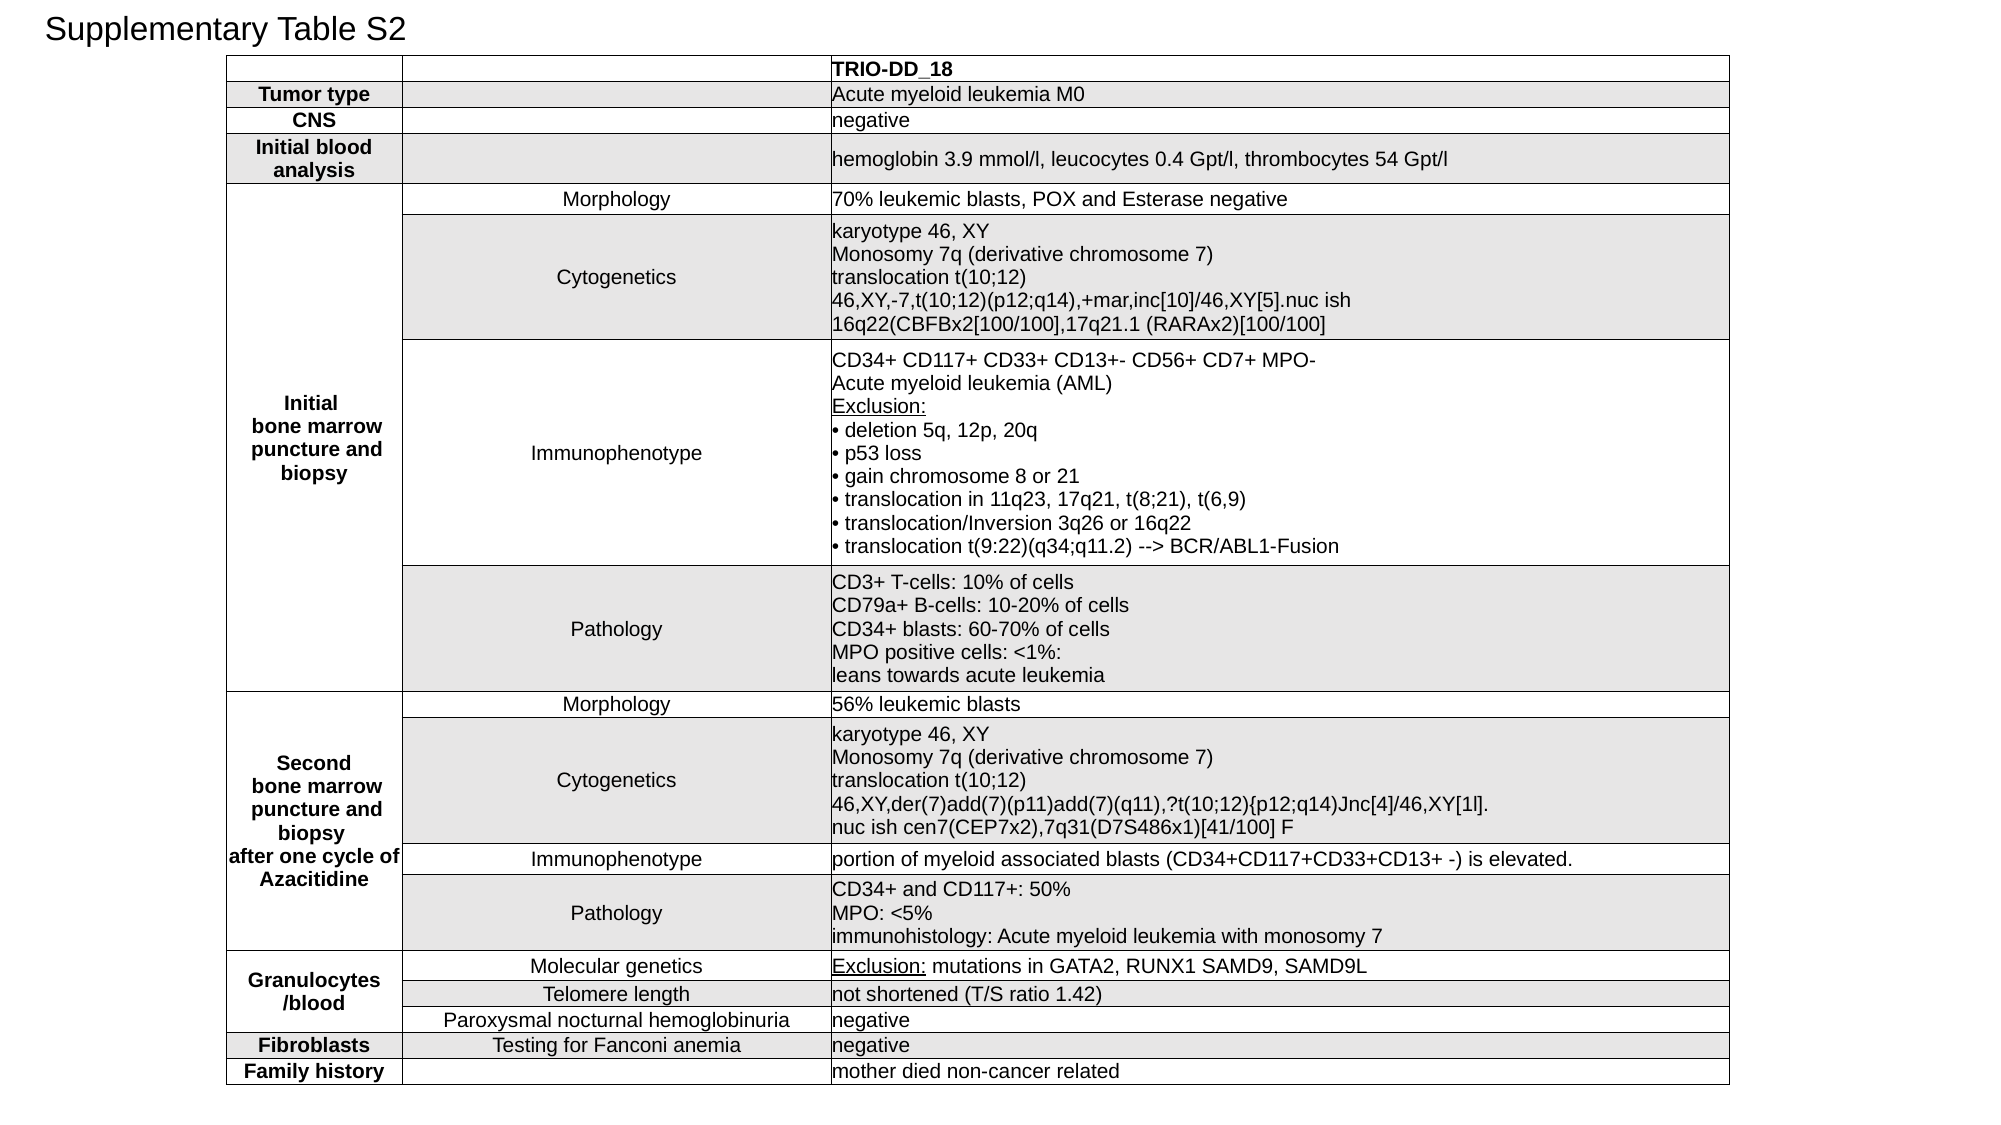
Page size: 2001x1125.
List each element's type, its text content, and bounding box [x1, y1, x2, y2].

table_cell Initial bone marrow puncture and biopsy [227, 184, 402, 691]
table_cell [403, 1059, 831, 1084]
table_cell 70% leukemic blasts, POX and Esterase negative [832, 184, 1729, 214]
table_cell portion of myeloid associated blasts (CD34+CD117+CD33+CD13+ -) is elevated. [832, 844, 1729, 874]
table_cell hemoglobin 3.9 mmol/l, leucocytes 0.4 Gpt/l, thrombocytes 54 Gpt/l [832, 134, 1729, 183]
table_cell [403, 134, 831, 183]
table_cell CNS [227, 108, 402, 133]
text_box Supplementary Table S2 [30, 0, 468, 55]
table_cell negative [832, 108, 1729, 133]
table_cell Morphology [403, 184, 831, 214]
table_cell Cytogenetics [403, 718, 831, 843]
table_cell Testing for Fanconi anemia [403, 1033, 831, 1058]
table_cell karyotype 46, XY Monosomy 7q (derivative chromosome 7) translocation t(10;12) 46,XY,der(7)add(7)(p11)add(7)(q11),?t(10;12){p12;q14)Jnc[4]/46,XY[1l]. nuc ish cen7(CEP7x2),7q31(D7S486x1)[41/100] F [832, 718, 1729, 843]
table_cell Telomere length [403, 981, 831, 1006]
table_cell karyotype 46, XY Monosomy 7q (derivative chromosome 7) translocation t(10;12) 46,XY,-7,t(10;12)(p12;q14),+mar,inc[10]/46,XY[5].nuc ish 16q22(CBFBx2[100/100],17q21.1 (RARAx2)[100/100] [832, 215, 1729, 339]
table_cell Paroxysmal nocturnal hemoglobinuria [403, 1007, 831, 1032]
table_cell mother died non-cancer related [832, 1059, 1729, 1084]
table_cell not shortened (T/S ratio 1.42) [832, 981, 1729, 1006]
table_cell Granulocytes /blood [227, 951, 402, 1032]
table_cell Pathology [403, 566, 831, 691]
table_cell [403, 82, 831, 107]
table_cell Immunophenotype [403, 844, 831, 874]
table_cell Acute myeloid leukemia M0 [832, 82, 1729, 107]
table_cell CD3+ T-cells: 10% of cells CD79a+ B-cells: 10-20% of cells CD34+ blasts: 60-70% of cells MPO positive cells: <1%: leans towards acute leukemia [832, 566, 1729, 691]
table_cell Morphology [403, 692, 831, 717]
table_cell [403, 108, 831, 133]
table_cell 56% leukemic blasts [832, 692, 1729, 717]
table_header TRIO-DD_18 [832, 56, 1729, 81]
table_cell Cytogenetics [403, 215, 831, 339]
table_cell CD34+ CD117+ CD33+ CD13+- CD56+ CD7+ MPO- Acute myeloid leukemia (AML) Exclusion: • deletion 5q, 12p, 20q • p53 loss • gain chromosome 8 or 21 • translocation in 11q23, 17q21, t(8;21), t(6,9) • translocation/Inversion 3q26 or 16q22 • translocation t(9:22)(q34;q11.2) --> BCR/ABL1-Fusion [832, 340, 1729, 565]
table_cell Tumor type [227, 82, 402, 107]
table_cell Exclusion: mutations in GATA2, RUNX1 SAMD9, SAMD9L [832, 951, 1729, 980]
table_cell negative [832, 1033, 1729, 1058]
table_cell Immunophenotype [403, 340, 831, 565]
table_cell Second bone marrow puncture and biopsy after one cycle of Azacitidine [227, 692, 402, 950]
table_cell CD34+ and CD117+: 50% MPO: <5% immunohistology: Acute myeloid leukemia with monosomy 7 [832, 875, 1729, 950]
table_cell Fibroblasts [227, 1033, 402, 1058]
table_cell Pathology [403, 875, 831, 950]
table_cell Initial blood analysis [227, 134, 402, 183]
table_cell negative [832, 1007, 1729, 1032]
table_cell Molecular genetics [403, 951, 831, 980]
table_header [227, 56, 402, 81]
table_cell Family history [227, 1059, 402, 1084]
table_header [403, 56, 831, 81]
